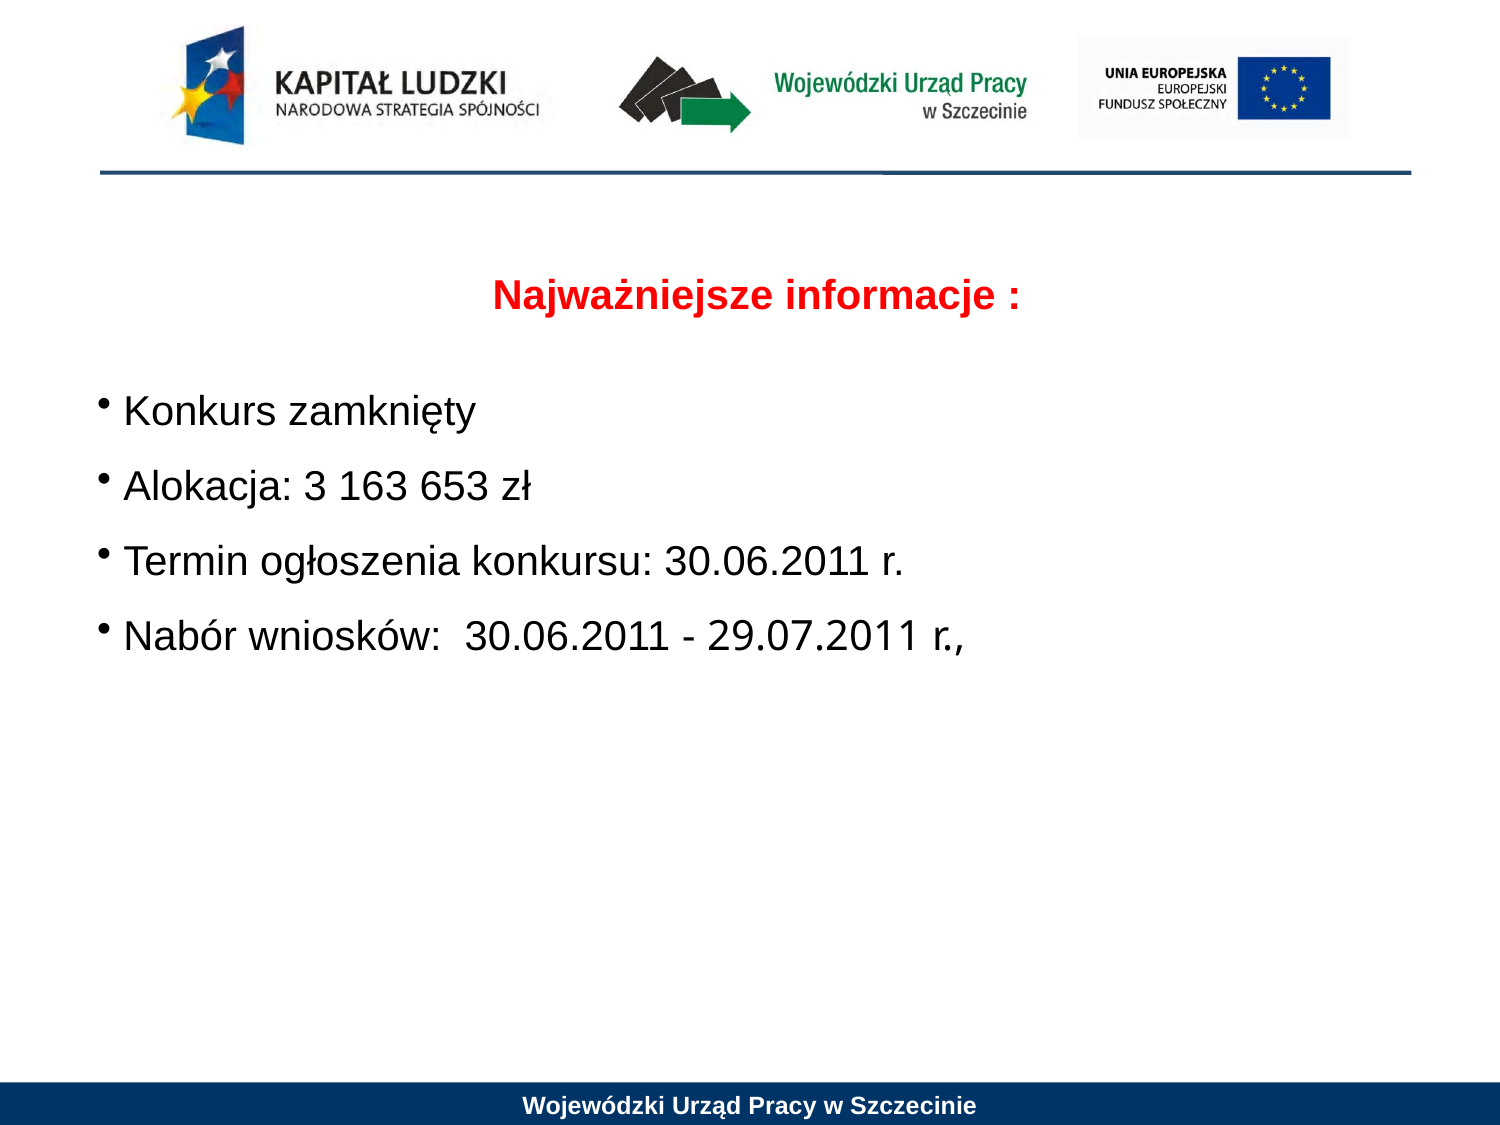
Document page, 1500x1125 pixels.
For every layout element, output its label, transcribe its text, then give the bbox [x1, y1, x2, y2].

list Najważniejsze informacje : Konkurs zamknięty Alokacja: 3 163 653 zł Termin ogłoszenia konkursu: 30.06.2011 r. Nabór wniosków: 30.06.2011 - 29.07.2011 r., [81, 175, 1433, 894]
picture [159, 24, 1353, 149]
